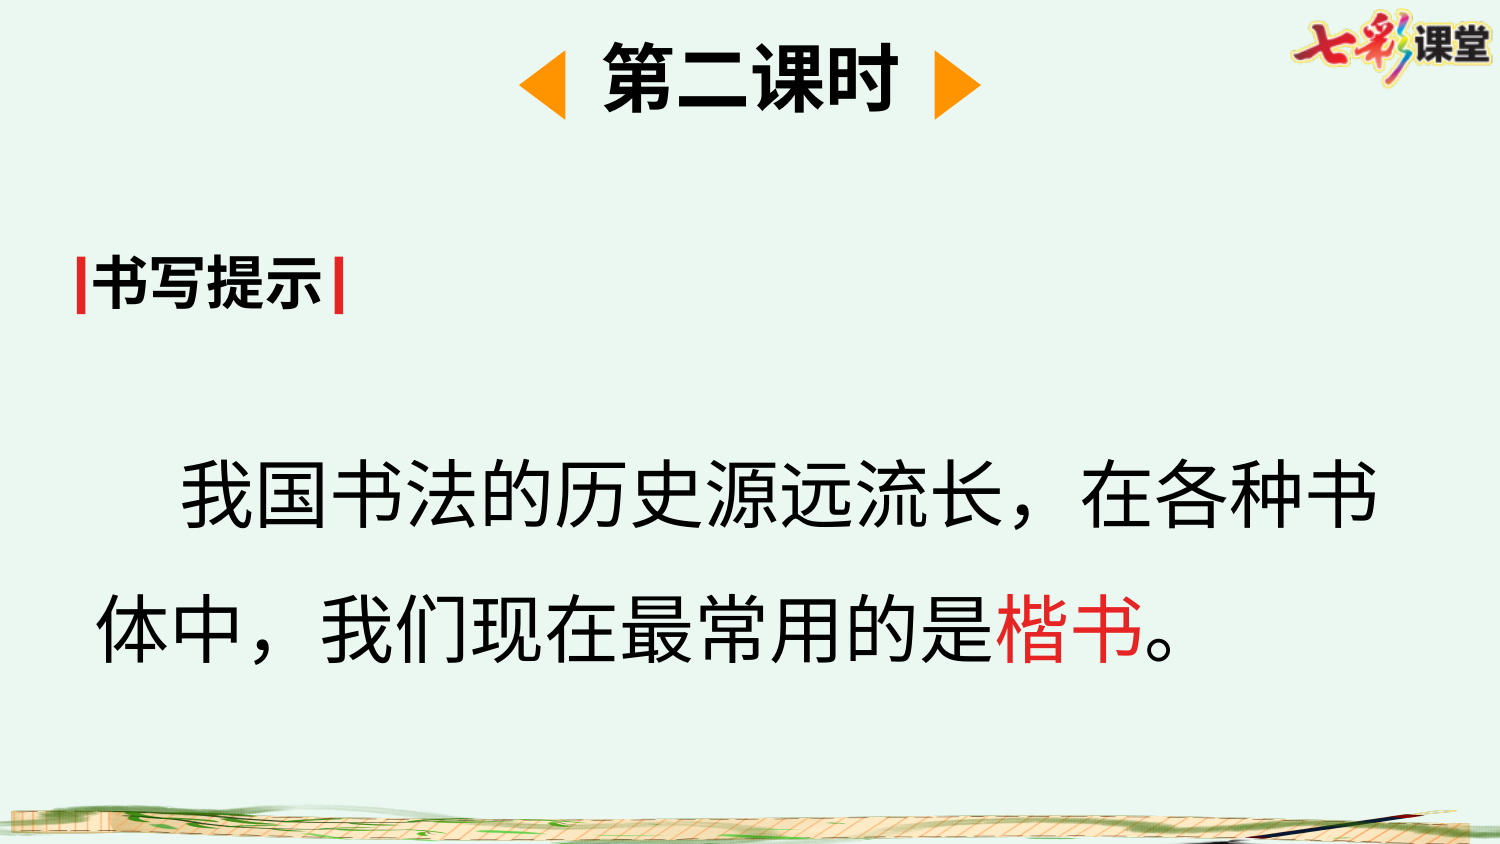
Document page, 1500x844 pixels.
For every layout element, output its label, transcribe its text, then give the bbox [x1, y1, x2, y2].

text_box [518, 24, 982, 131]
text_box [73, 240, 344, 324]
picture [1289, 8, 1495, 89]
text_box 我国书法的历史源远流长，在各种书体中，我们现在最常用的是楷书。 [79, 394, 1415, 680]
picture [0, 732, 1500, 844]
